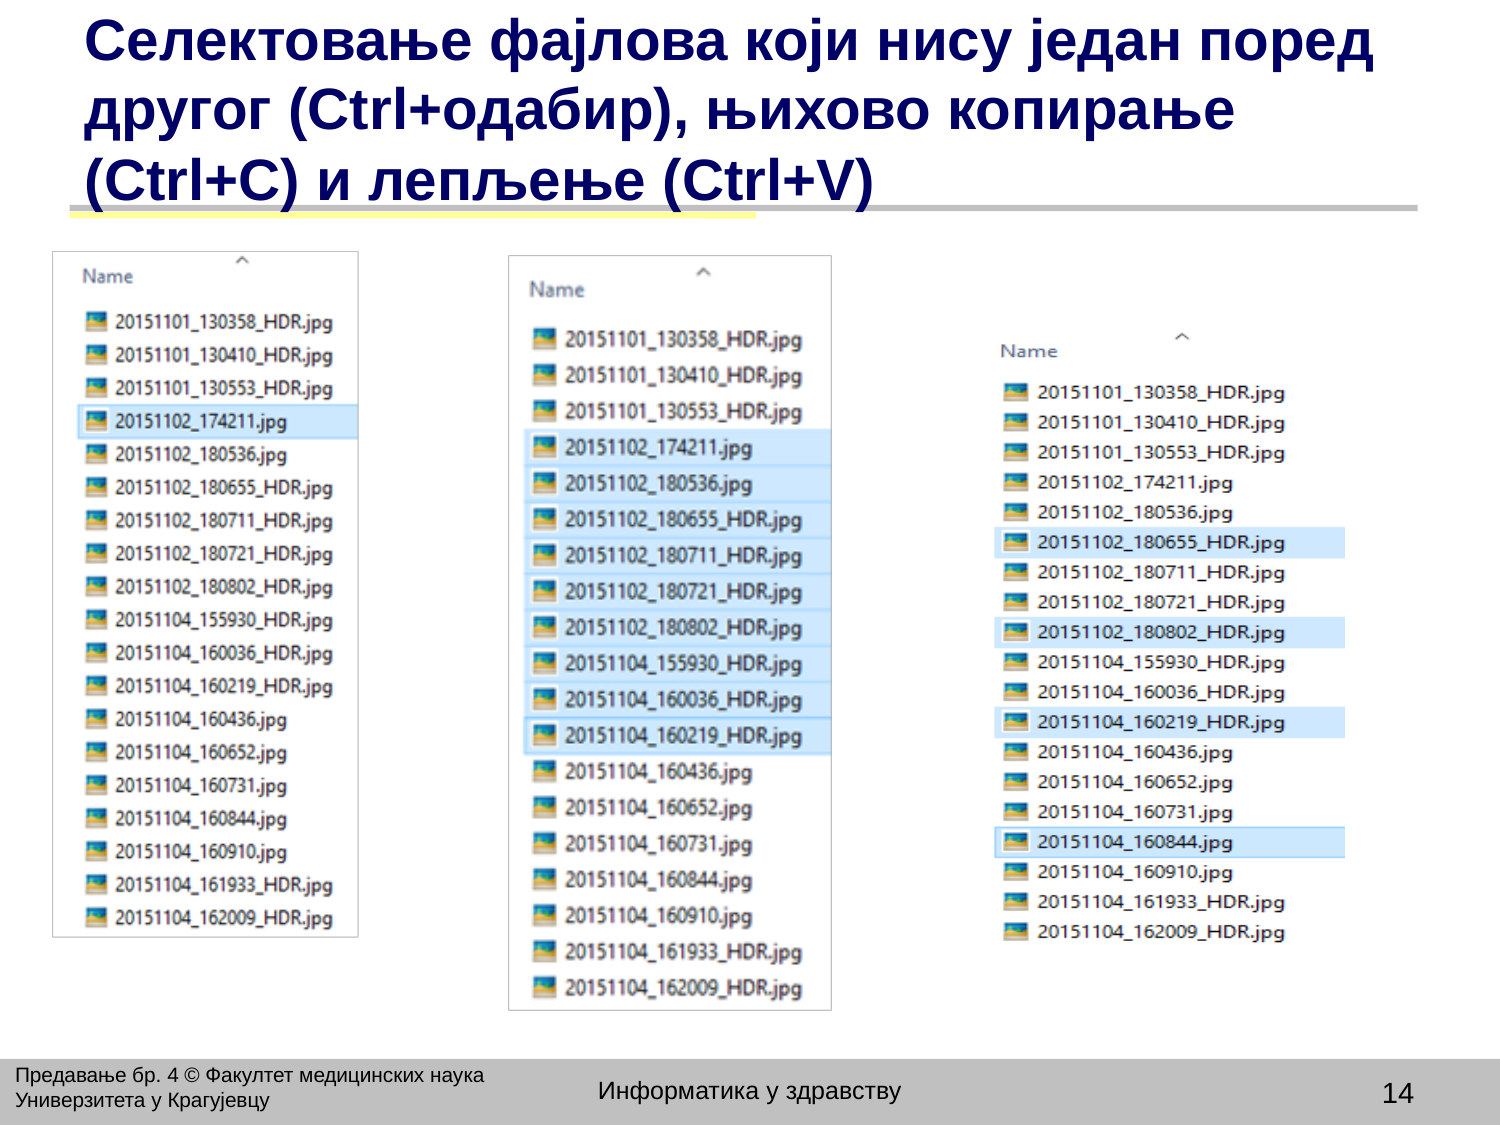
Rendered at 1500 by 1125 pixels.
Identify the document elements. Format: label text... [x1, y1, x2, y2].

slide_number 14 [1079, 1066, 1430, 1125]
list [503, 251, 834, 1013]
footer Информатика у здравству [512, 1066, 988, 1125]
picture [48, 247, 360, 939]
slide_number Предавање бр. 4 © Факултет медицинских наука Универзитета у Крагујевцу [0, 1053, 617, 1108]
picture [975, 325, 1346, 951]
title Селектовање фајлова који нису један поред другог (Ctrl+одабир), њихово копирање (Ctrl+C) и лепљење (Ctrl+V) [69, 12, 1426, 201]
